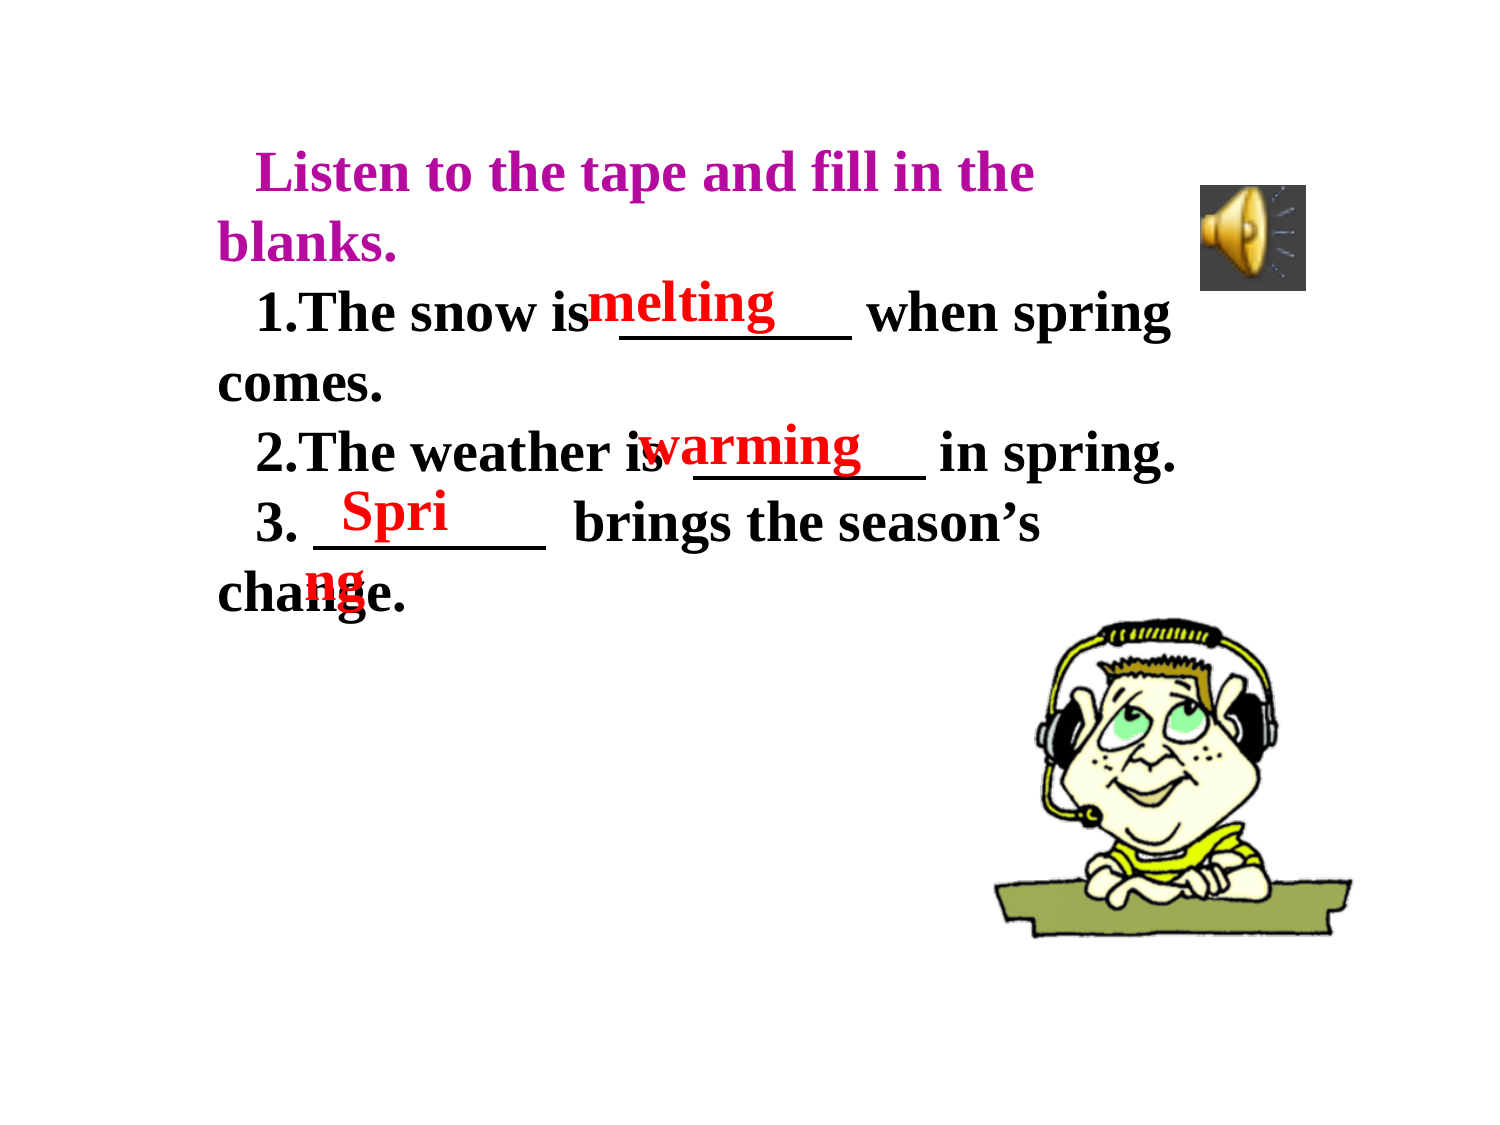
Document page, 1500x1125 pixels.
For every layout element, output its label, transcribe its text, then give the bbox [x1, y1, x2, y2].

text_box Spring [289, 465, 488, 550]
text_box Listen to the tape and fill in the blanks. 1.The snow is when spring comes. 2.The weather is in spring. 3. brings the season’s change. [203, 125, 1215, 701]
picture [990, 616, 1359, 946]
text_box warming [623, 398, 877, 484]
picture [1198, 184, 1307, 293]
text_box melting [572, 255, 791, 341]
